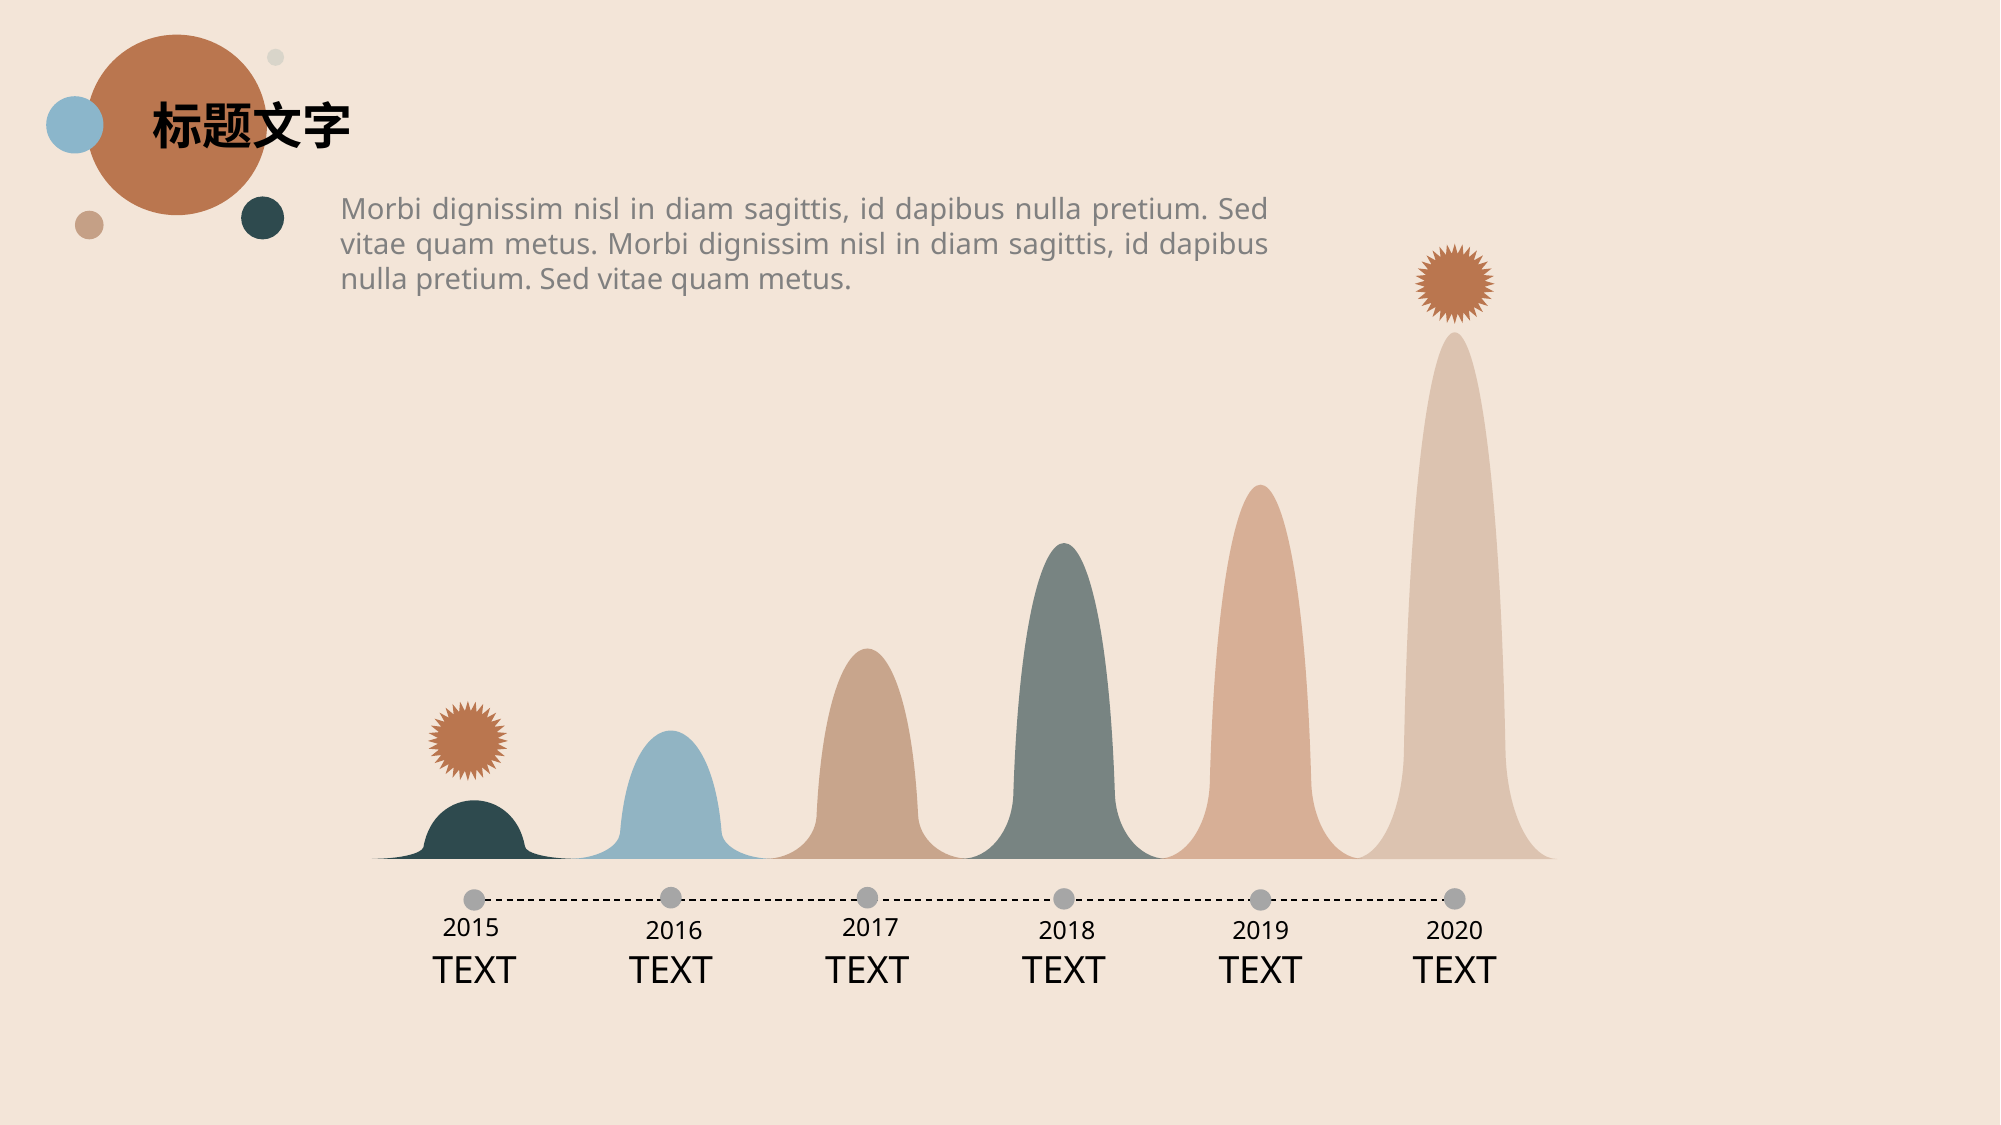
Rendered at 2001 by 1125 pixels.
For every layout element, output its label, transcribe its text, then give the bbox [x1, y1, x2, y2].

text_box [1052, 887, 1076, 899]
text_box [568, 729, 765, 860]
text_box 2018 [1019, 907, 1115, 938]
text_box Morbi dignissim nisl in diam sagittis, id dapibus nulla pretium. Sed vitae quam metus. Morbi dignissim nisl in diam sagittis, id dapibus nulla pretium. Sed vitae quam metus. [325, 183, 1285, 303]
text_box [1442, 887, 1467, 907]
text_box [765, 647, 961, 860]
text_box [1351, 331, 1559, 861]
text_box [462, 888, 486, 904]
text_box 2019 [1212, 907, 1309, 938]
text_box [960, 541, 1160, 860]
text_box TEXT [558, 938, 755, 999]
text_box [855, 885, 880, 899]
text_box TEXT [1148, 938, 1342, 999]
text_box TEXT [1342, 938, 1567, 999]
text_box [371, 799, 568, 860]
text_box 2016 [626, 907, 722, 938]
text_box [424, 697, 512, 785]
text_box [1052, 901, 1076, 907]
text_box [659, 885, 683, 899]
text_box 2020 [1406, 907, 1503, 938]
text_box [46, 34, 285, 240]
text_box TEXT [755, 938, 951, 999]
text_box [1157, 483, 1357, 860]
text_box [659, 901, 683, 907]
text_box [1249, 888, 1273, 899]
text_box 2015 [423, 904, 519, 938]
text_box TEXT [951, 938, 1148, 999]
text_box 2017 [822, 904, 919, 938]
text_box TEXT [362, 938, 558, 999]
text_box [1249, 901, 1273, 907]
text_box [1411, 239, 1499, 328]
text_box 标题文字 [285, 86, 368, 162]
